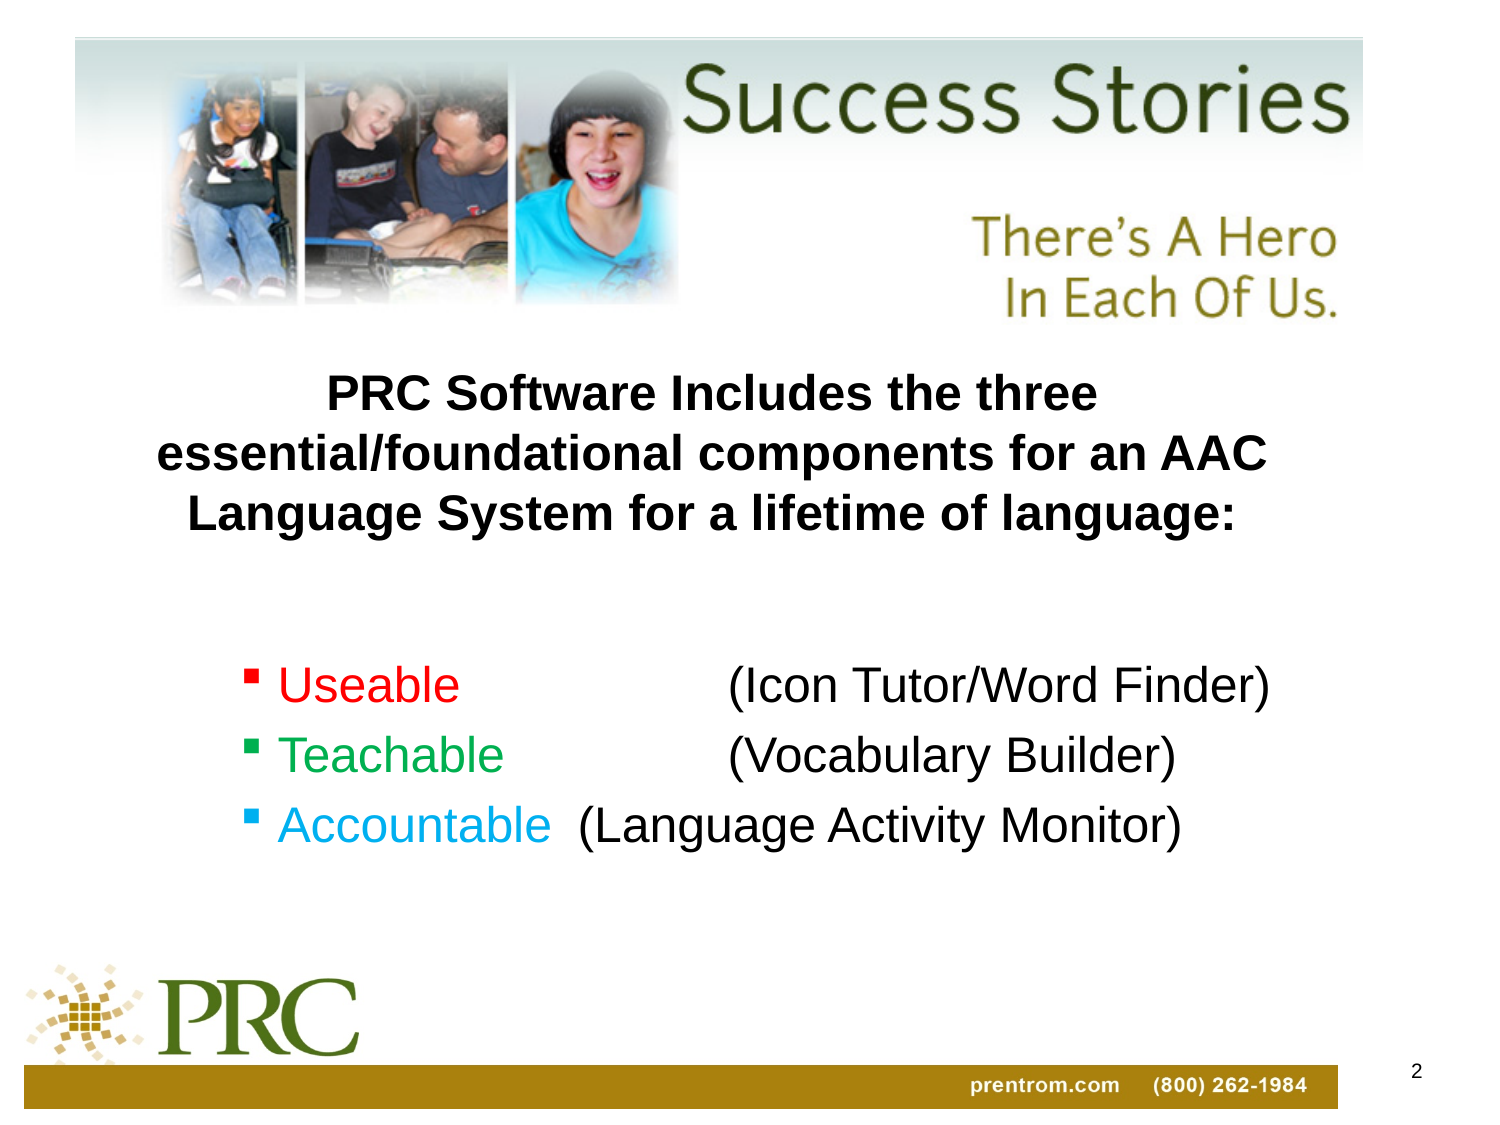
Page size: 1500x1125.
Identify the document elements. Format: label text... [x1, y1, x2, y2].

list PRC Software Includes the three essential/foundational components for an AAC Language System for a lifetime of language: [62, 512, 761, 618]
list [761, 356, 1426, 1006]
list Useable (Icon Tutor/Word Finder) Teachable (Vocabulary Builder) Accountable (Language Activity Monitor) [74, 574, 761, 951]
picture [74, 37, 1363, 351]
slide_number 2 [1374, 1049, 1438, 1101]
picture [24, 962, 1338, 1109]
